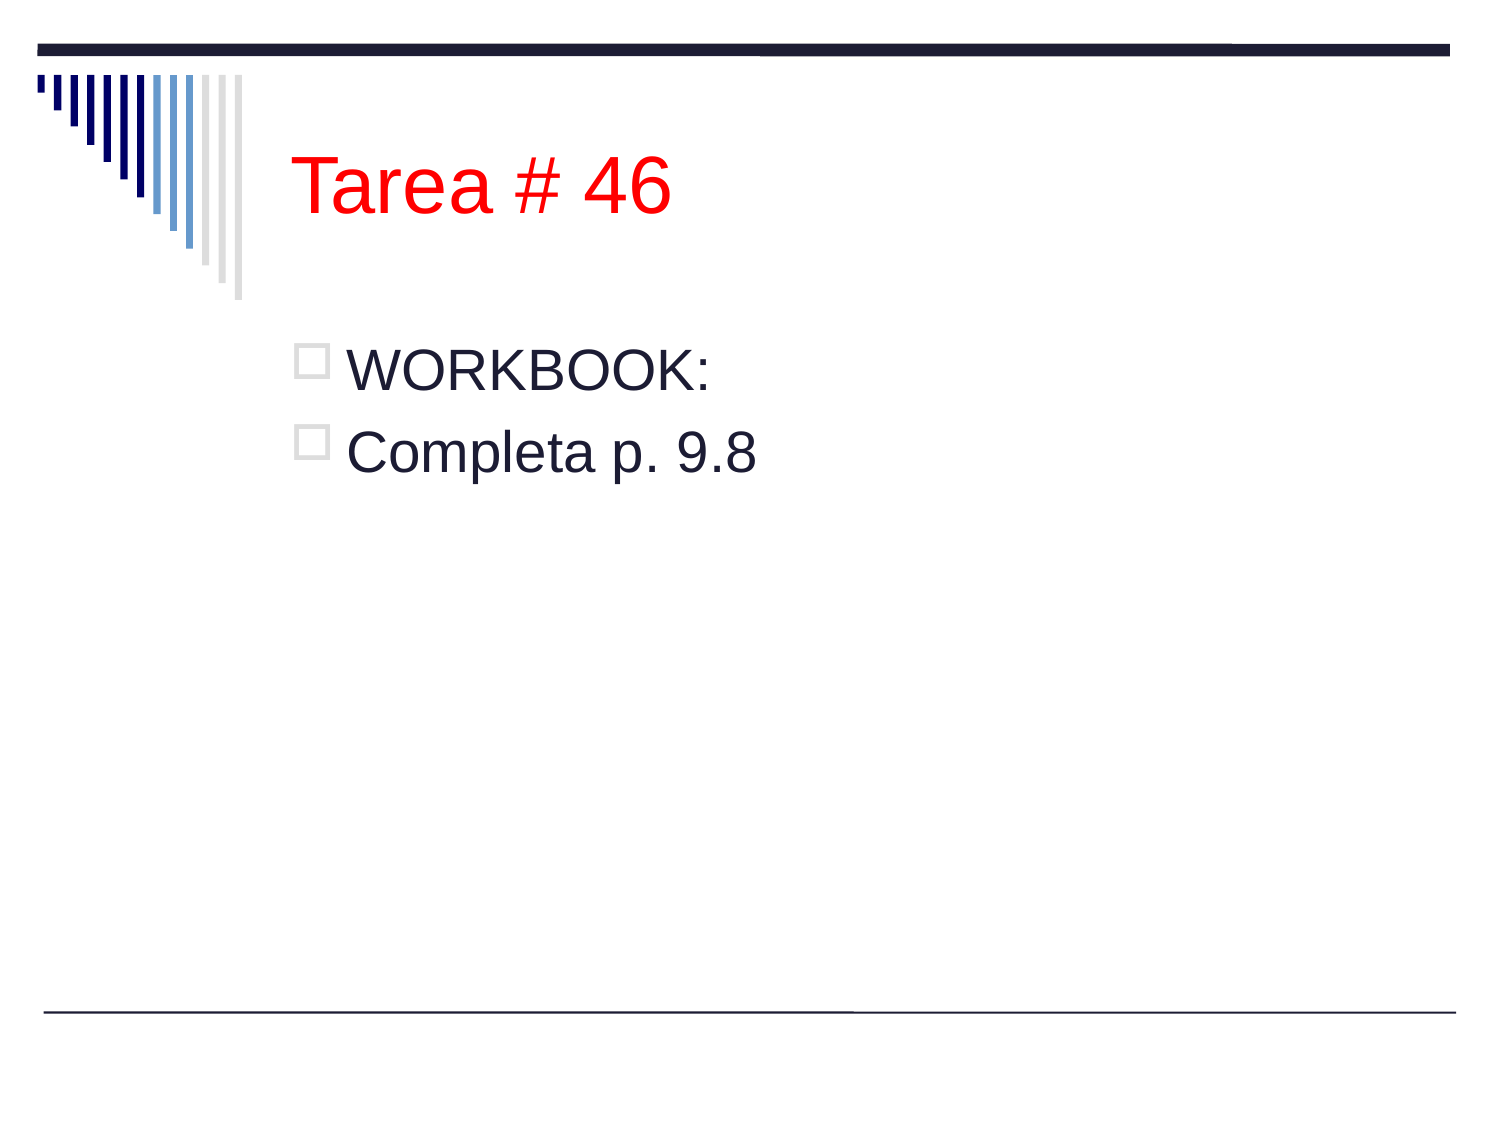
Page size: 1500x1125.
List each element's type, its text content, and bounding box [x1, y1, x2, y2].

title Tarea # 46 [275, 75, 1425, 288]
list WORKBOOK: Completa p. 9.8 [275, 324, 1425, 1000]
